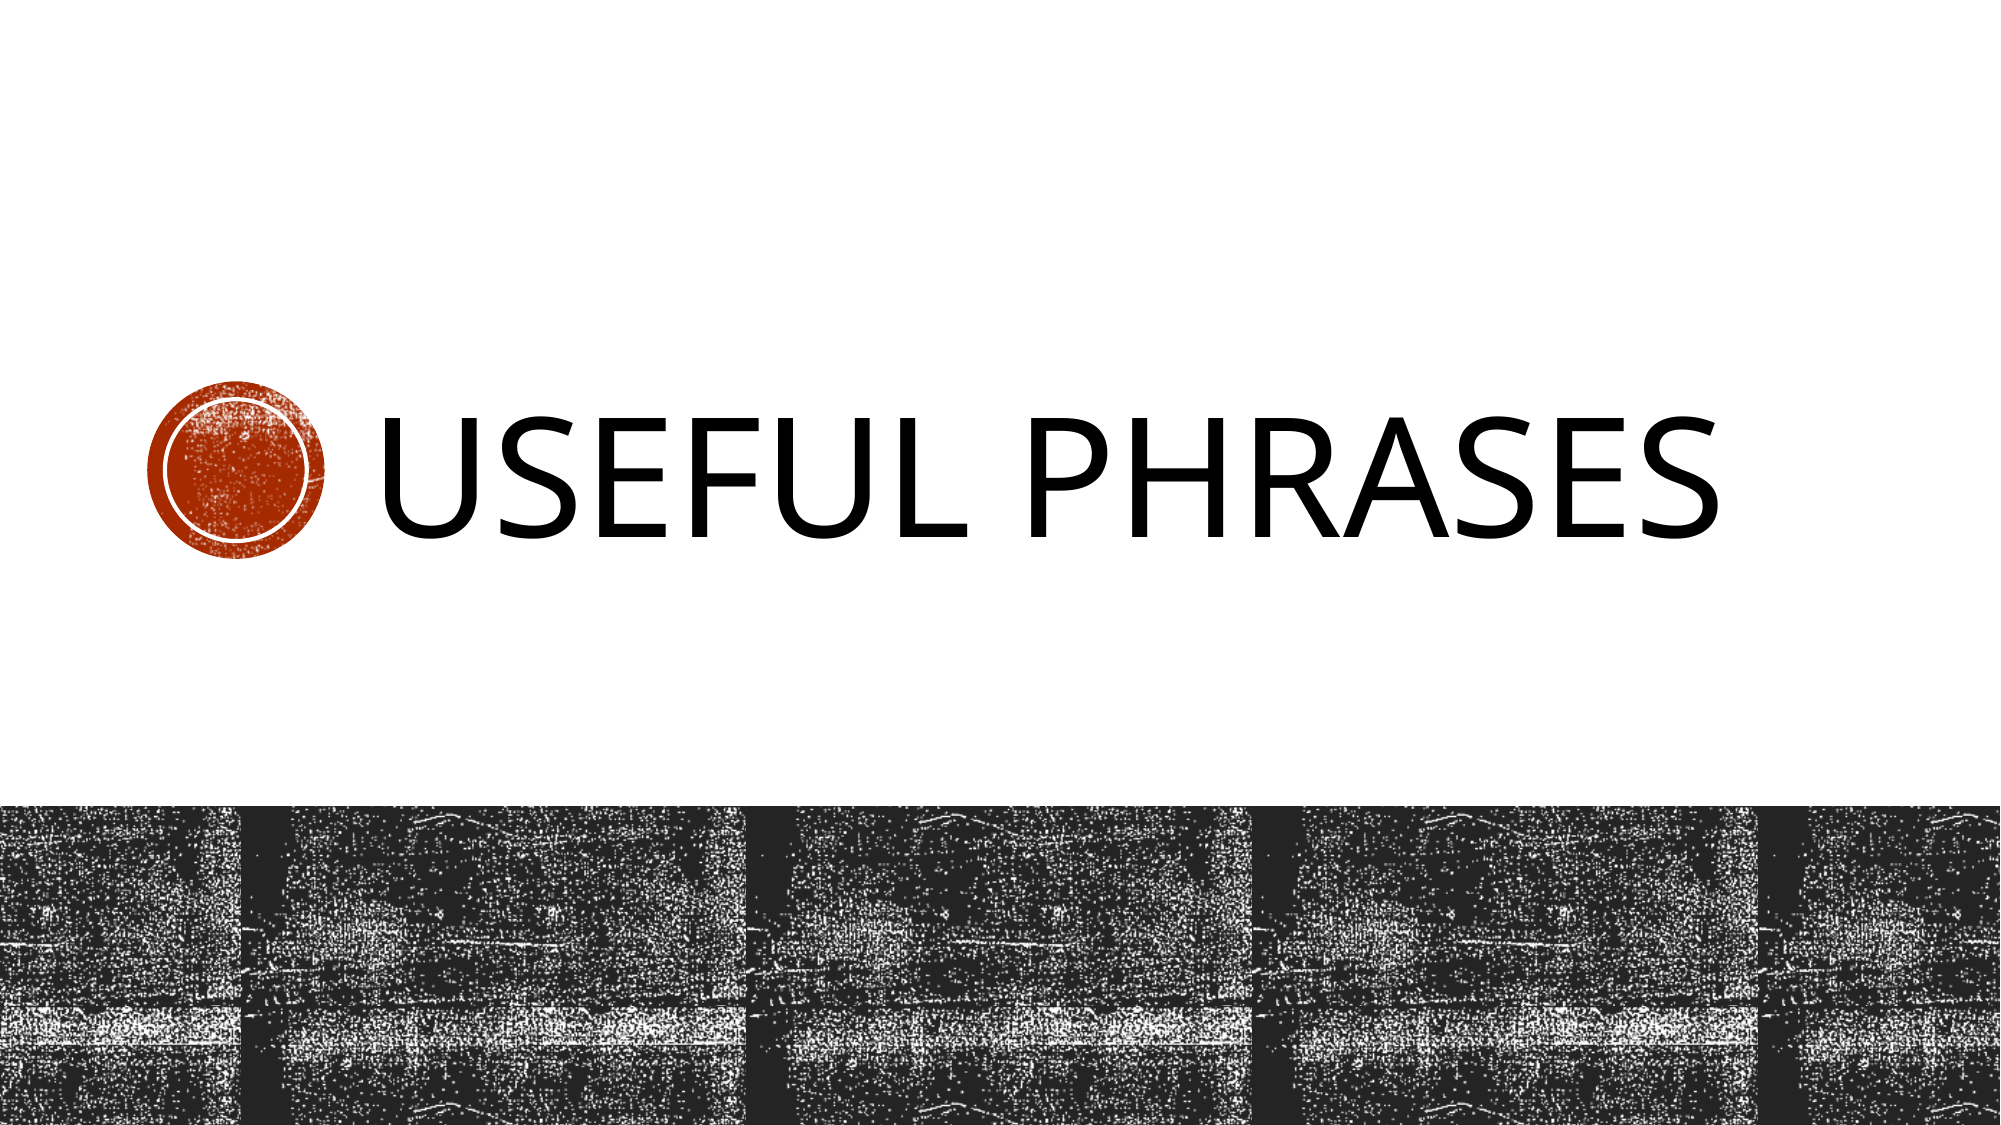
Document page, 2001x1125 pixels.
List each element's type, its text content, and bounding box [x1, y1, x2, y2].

title Useful phrases [355, 201, 1878, 779]
